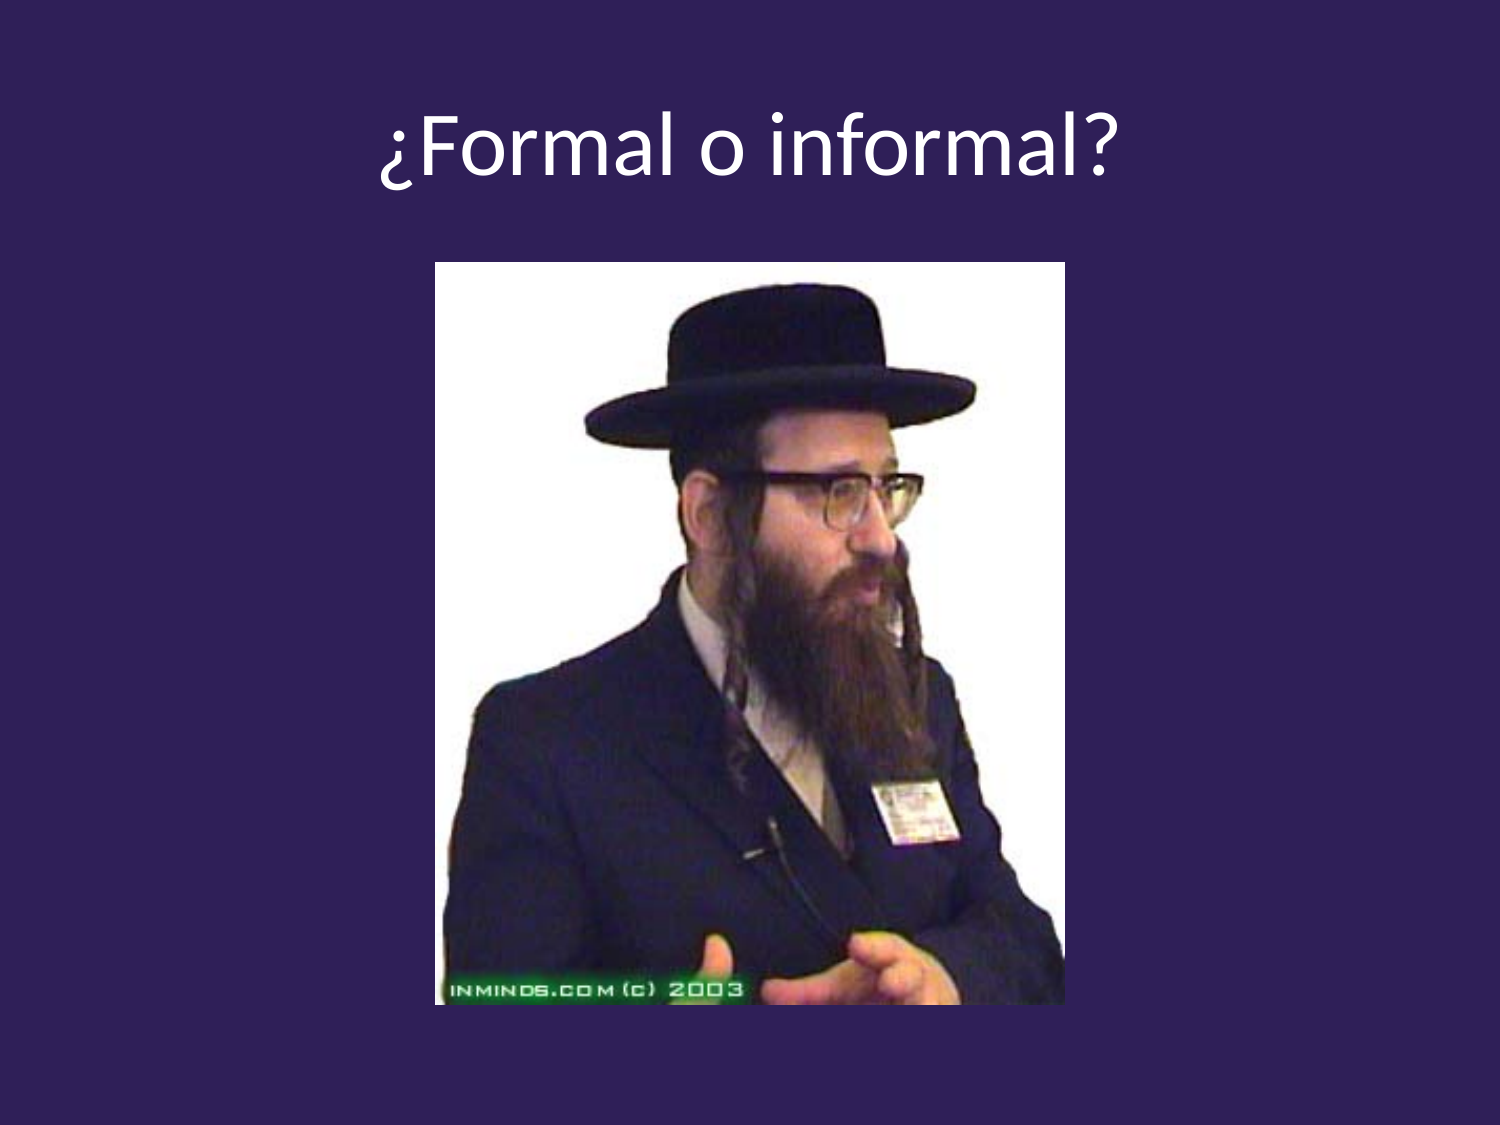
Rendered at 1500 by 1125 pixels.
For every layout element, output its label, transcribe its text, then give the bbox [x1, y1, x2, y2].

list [74, 262, 1426, 1006]
title ¿Formal o informal? [75, 45, 1425, 233]
